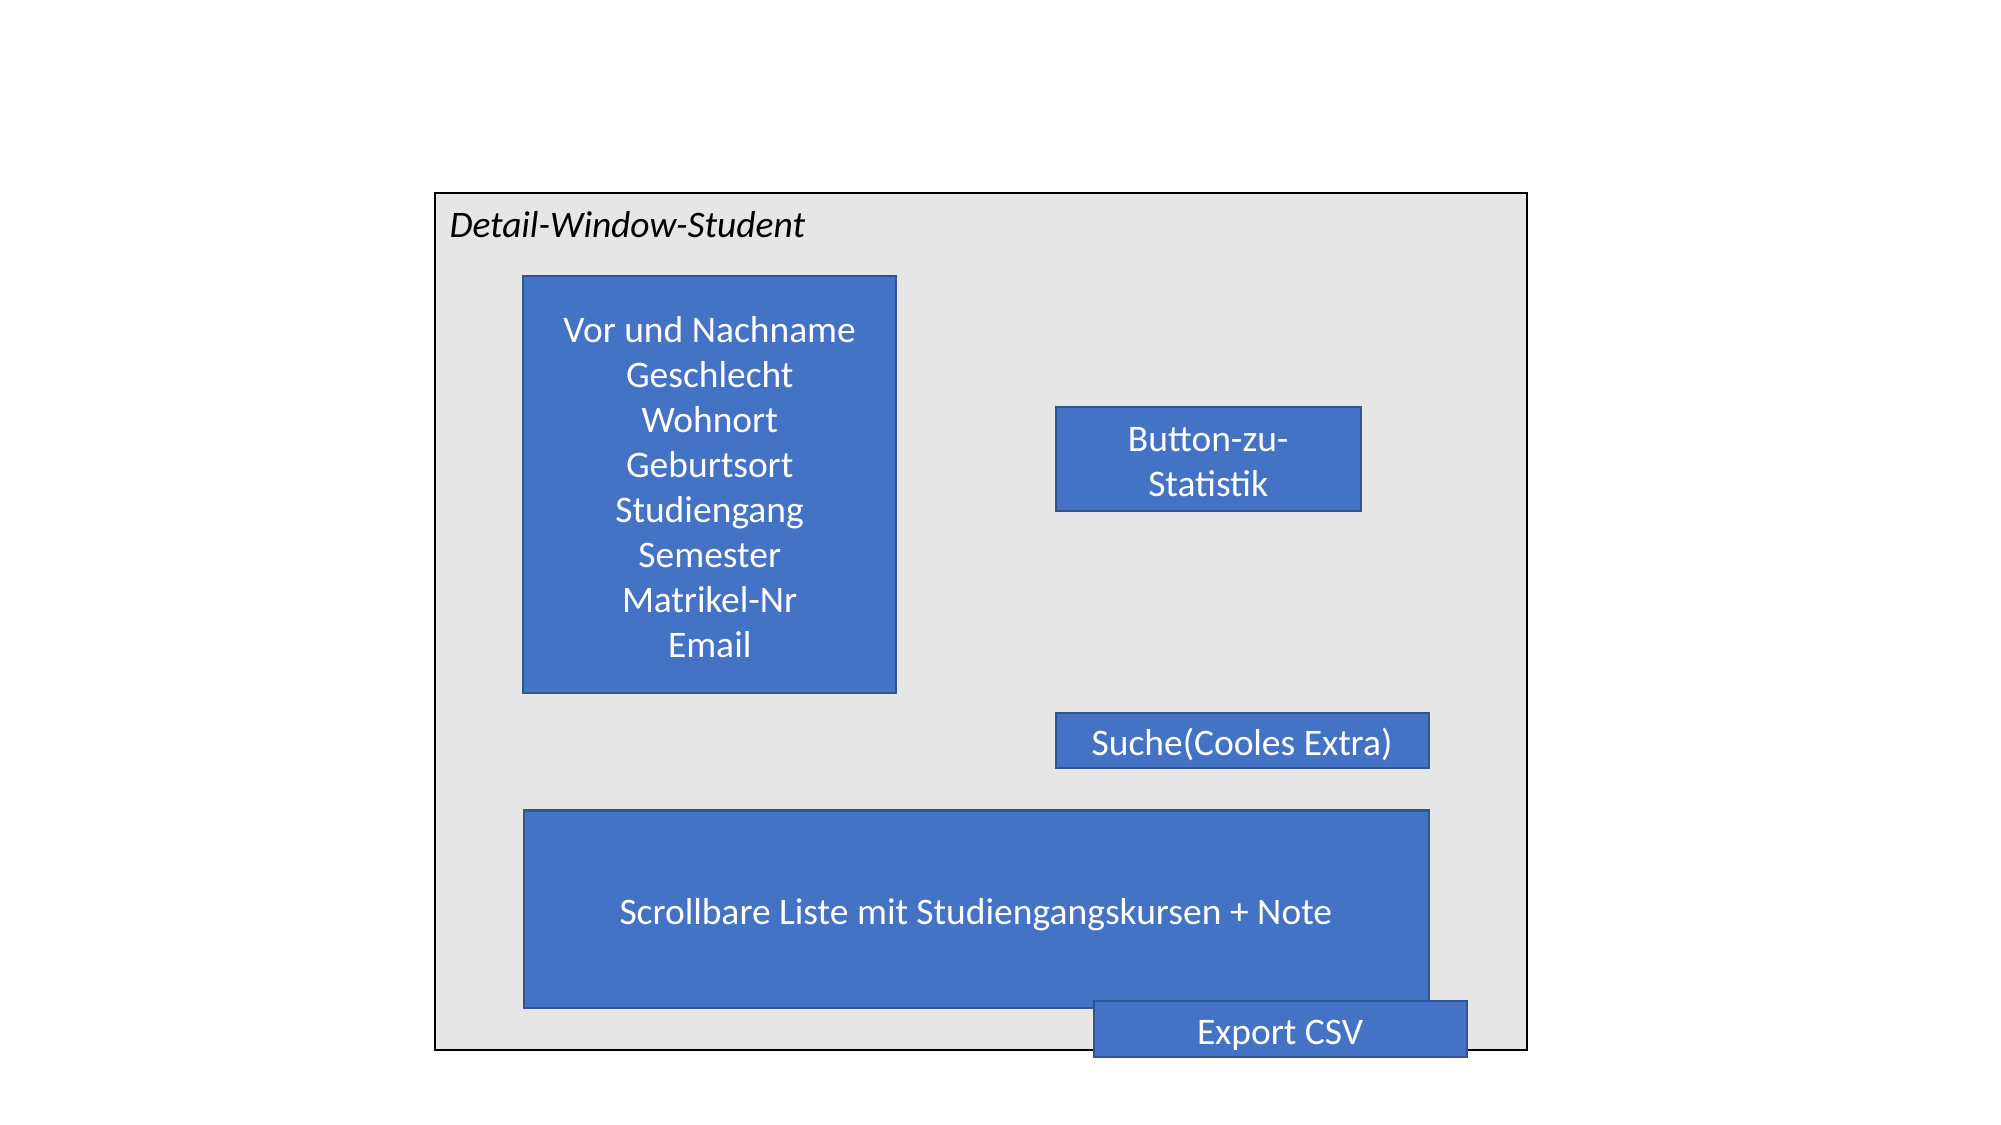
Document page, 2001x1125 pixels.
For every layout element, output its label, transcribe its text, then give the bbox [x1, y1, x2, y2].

text_box Vor und Nachname Geschlecht Wohnort Geburtsort Studiengang Semester Matrikel-Nr Email [522, 275, 897, 694]
text_box Scrollbare Liste mit Studiengangskursen + Note [523, 809, 1430, 1009]
text_box Detail-Window-Student [434, 192, 1385, 253]
text_box [434, 192, 1528, 1051]
text_box Export CSV [1093, 1000, 1468, 1058]
text_box Button-zu-Statistik [1055, 406, 1362, 512]
text_box Suche(Cooles Extra) [1055, 712, 1430, 769]
